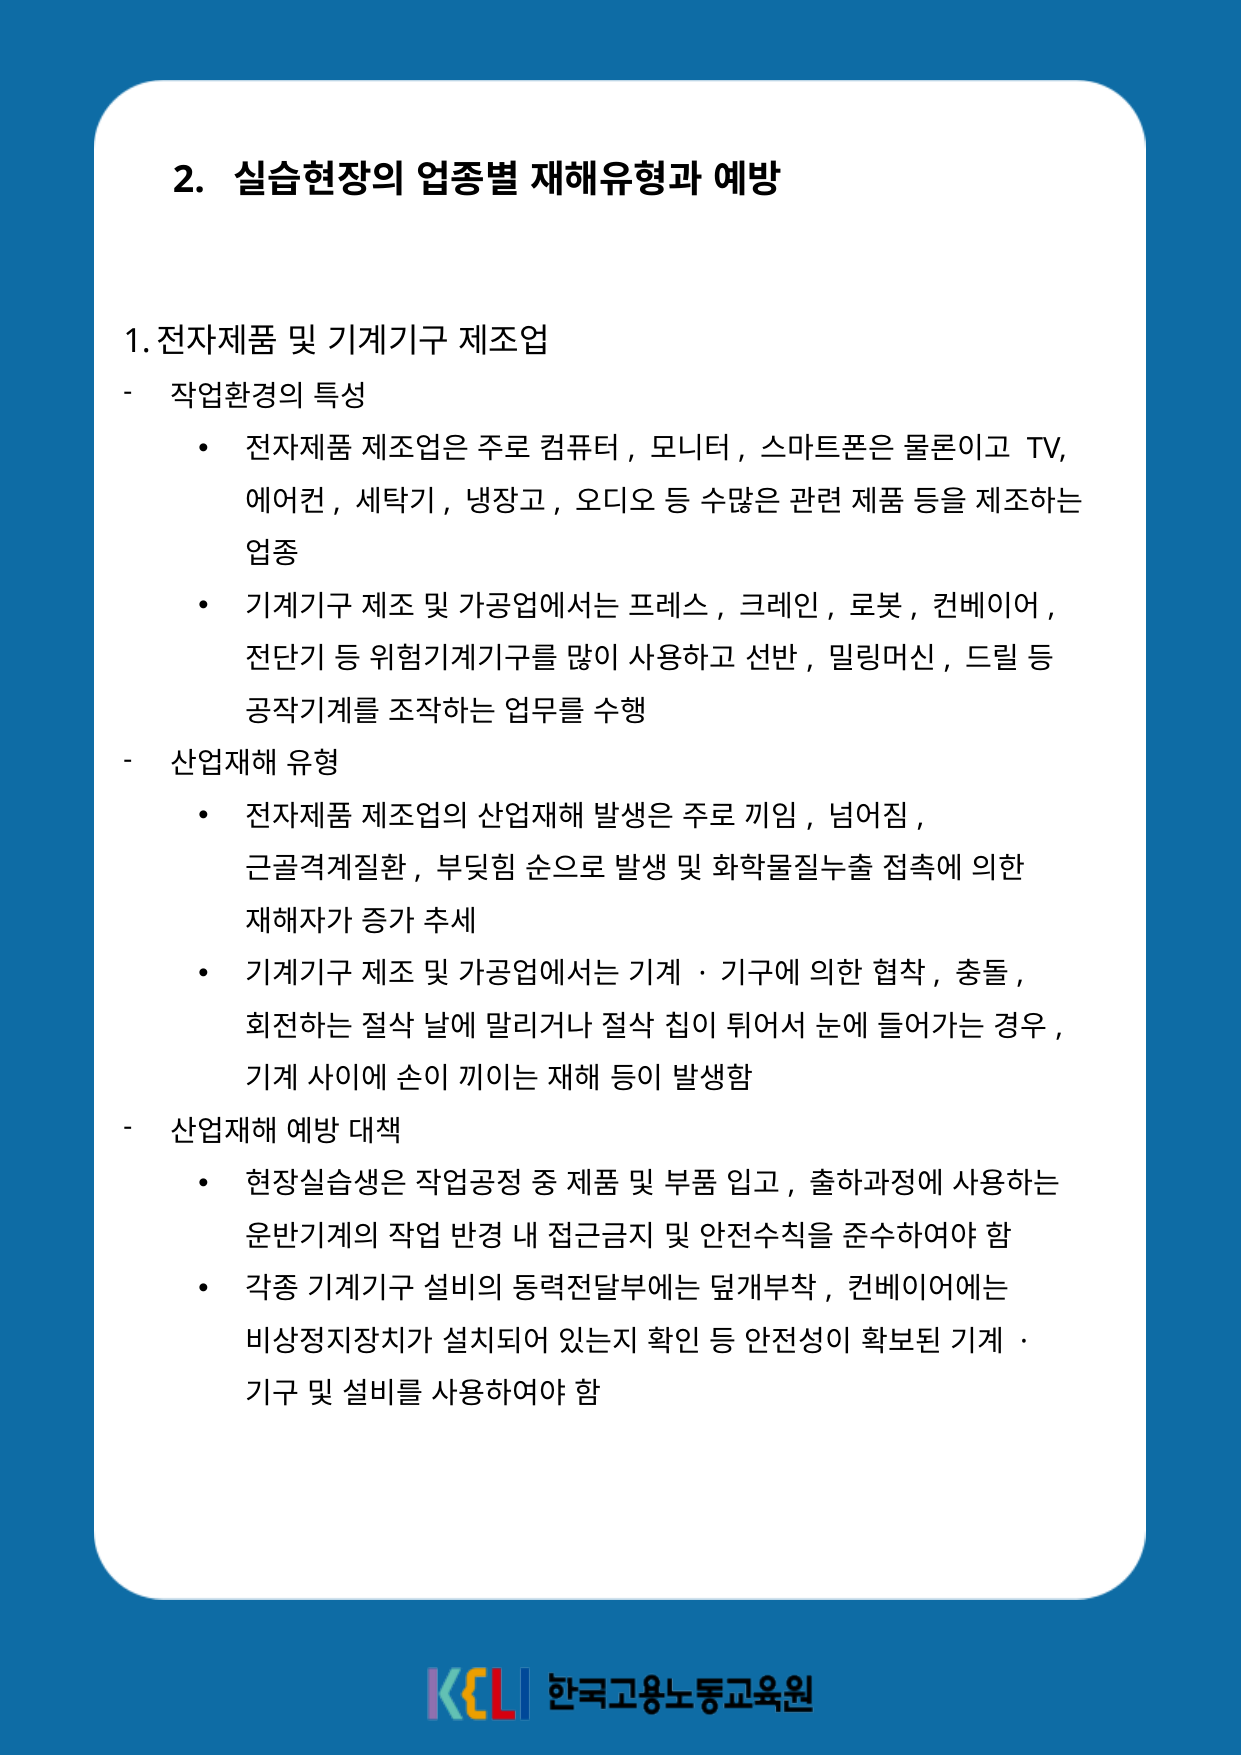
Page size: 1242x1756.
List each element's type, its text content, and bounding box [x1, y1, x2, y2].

text_box 2. 실습현장의 업종별 재해유형과 예방 [170, 152, 1144, 200]
picture [0, 0, 1241, 1755]
text_box 전자제품 및 기계기구 제조업 작업환경의 특성 전자제품 제조업은 주로 컴퓨터, 모니터, 스마트폰은 물론이고 TV, 에어컨, 세탁기, 냉장고, 오디오 등 수많은 관련 제품 등을 제조하는 업종 기계기구 제조 및 가공업에서는 프레스, 크레인, 로봇, 컨베이어, 전단기 등 위험기계기구를 많이 사용하고 선반, 밀링머신, 드릴 등 공작기계를 조작하는 업무를 수행 산업재해 유형 전자제품 제조업의 산업재해 발생은 주로 끼임, 넘어짐, 근골격계질환, 부딪힘 순으로 발생 및 화학물질누출 접촉에 의한 재해자가 증가 추세 기계기구 제조 및 가공업에서는 기계 · 기구에 의한 협착, 충돌, 회전하는 절삭 날에 말리거나 절삭 칩이 튀어서 눈에 들어가는 경우, 기계 사이에 손이 끼이는 재해 등이 발생함 산업재해 예방 대책 현장실습생은 작업공정 중 제품 및 부품 입고, 출하과정에 사용하는 운반기계의 작업 반경 내 접근금지 및 안전수칙을 준수하여야 함 각종 기계기구 설비의 동력전달부에는 덮개부착, 컨베이어에는 비상정지장치가 설치되어 있는지 확인 등 안전성이 확보된 기계 · 기구 및 설비를 사용하여야 함 [95, 277, 1096, 1410]
